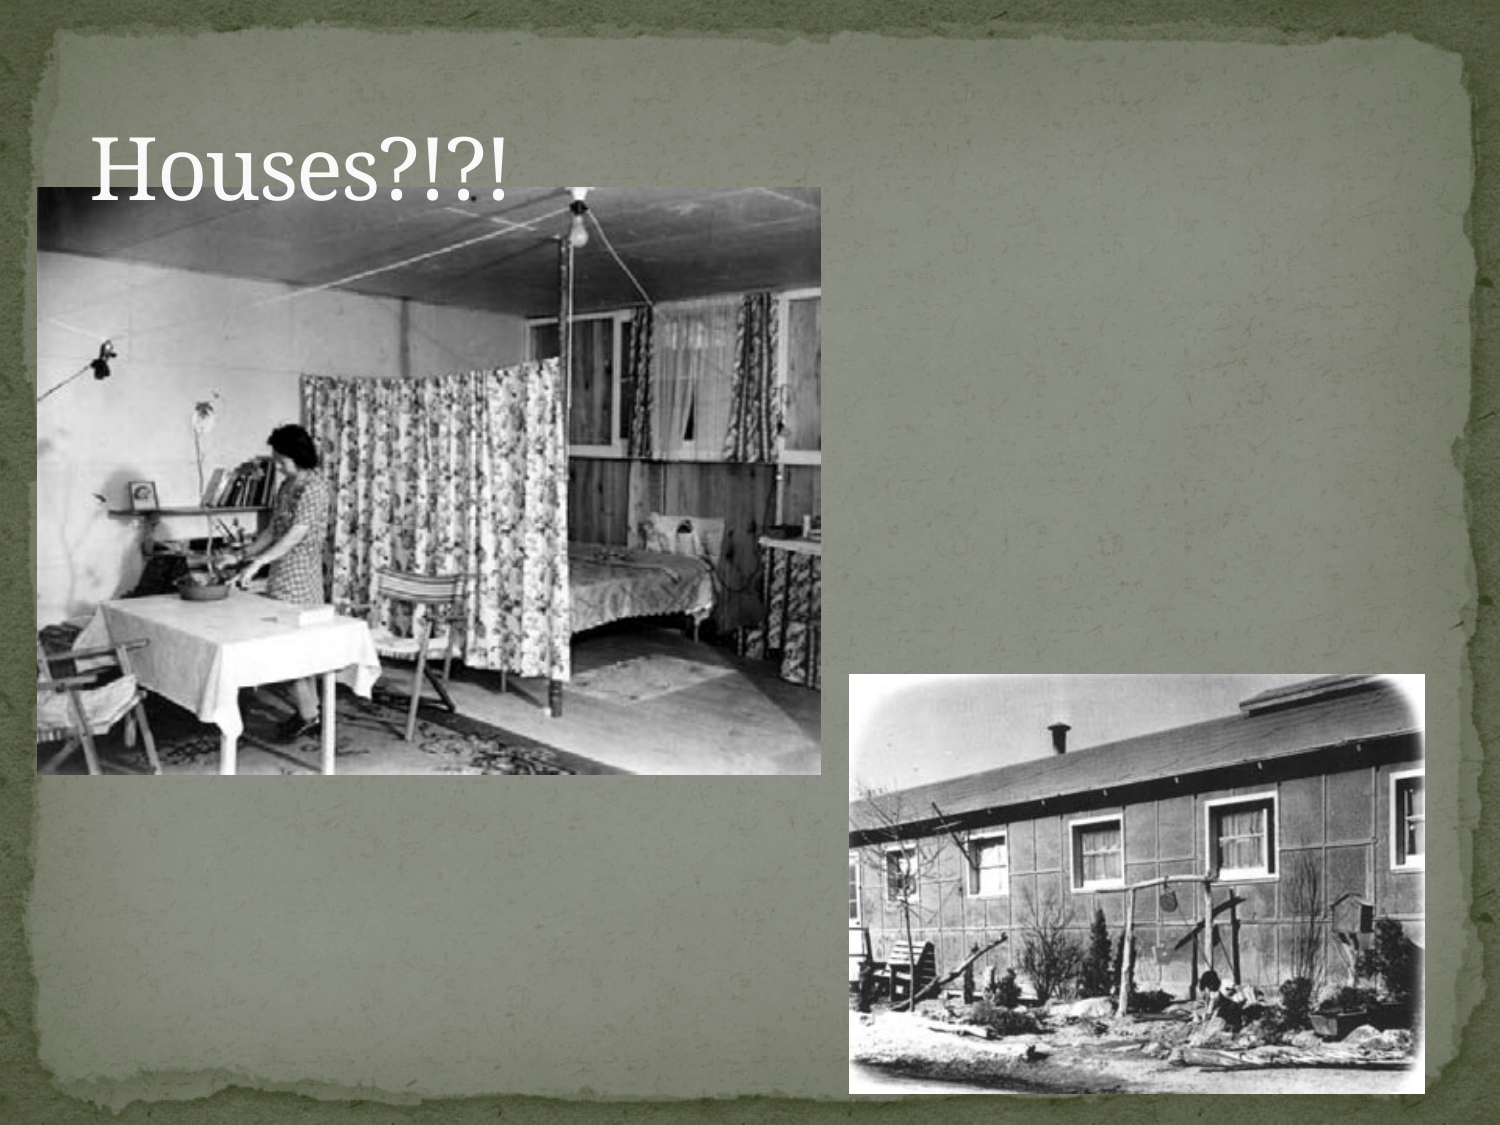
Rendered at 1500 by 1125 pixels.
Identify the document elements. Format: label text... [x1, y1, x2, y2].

picture [37, 187, 74, 775]
picture [849, 674, 1426, 1094]
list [39, 189, 821, 775]
title Houses?!?! [74, 24, 1425, 225]
